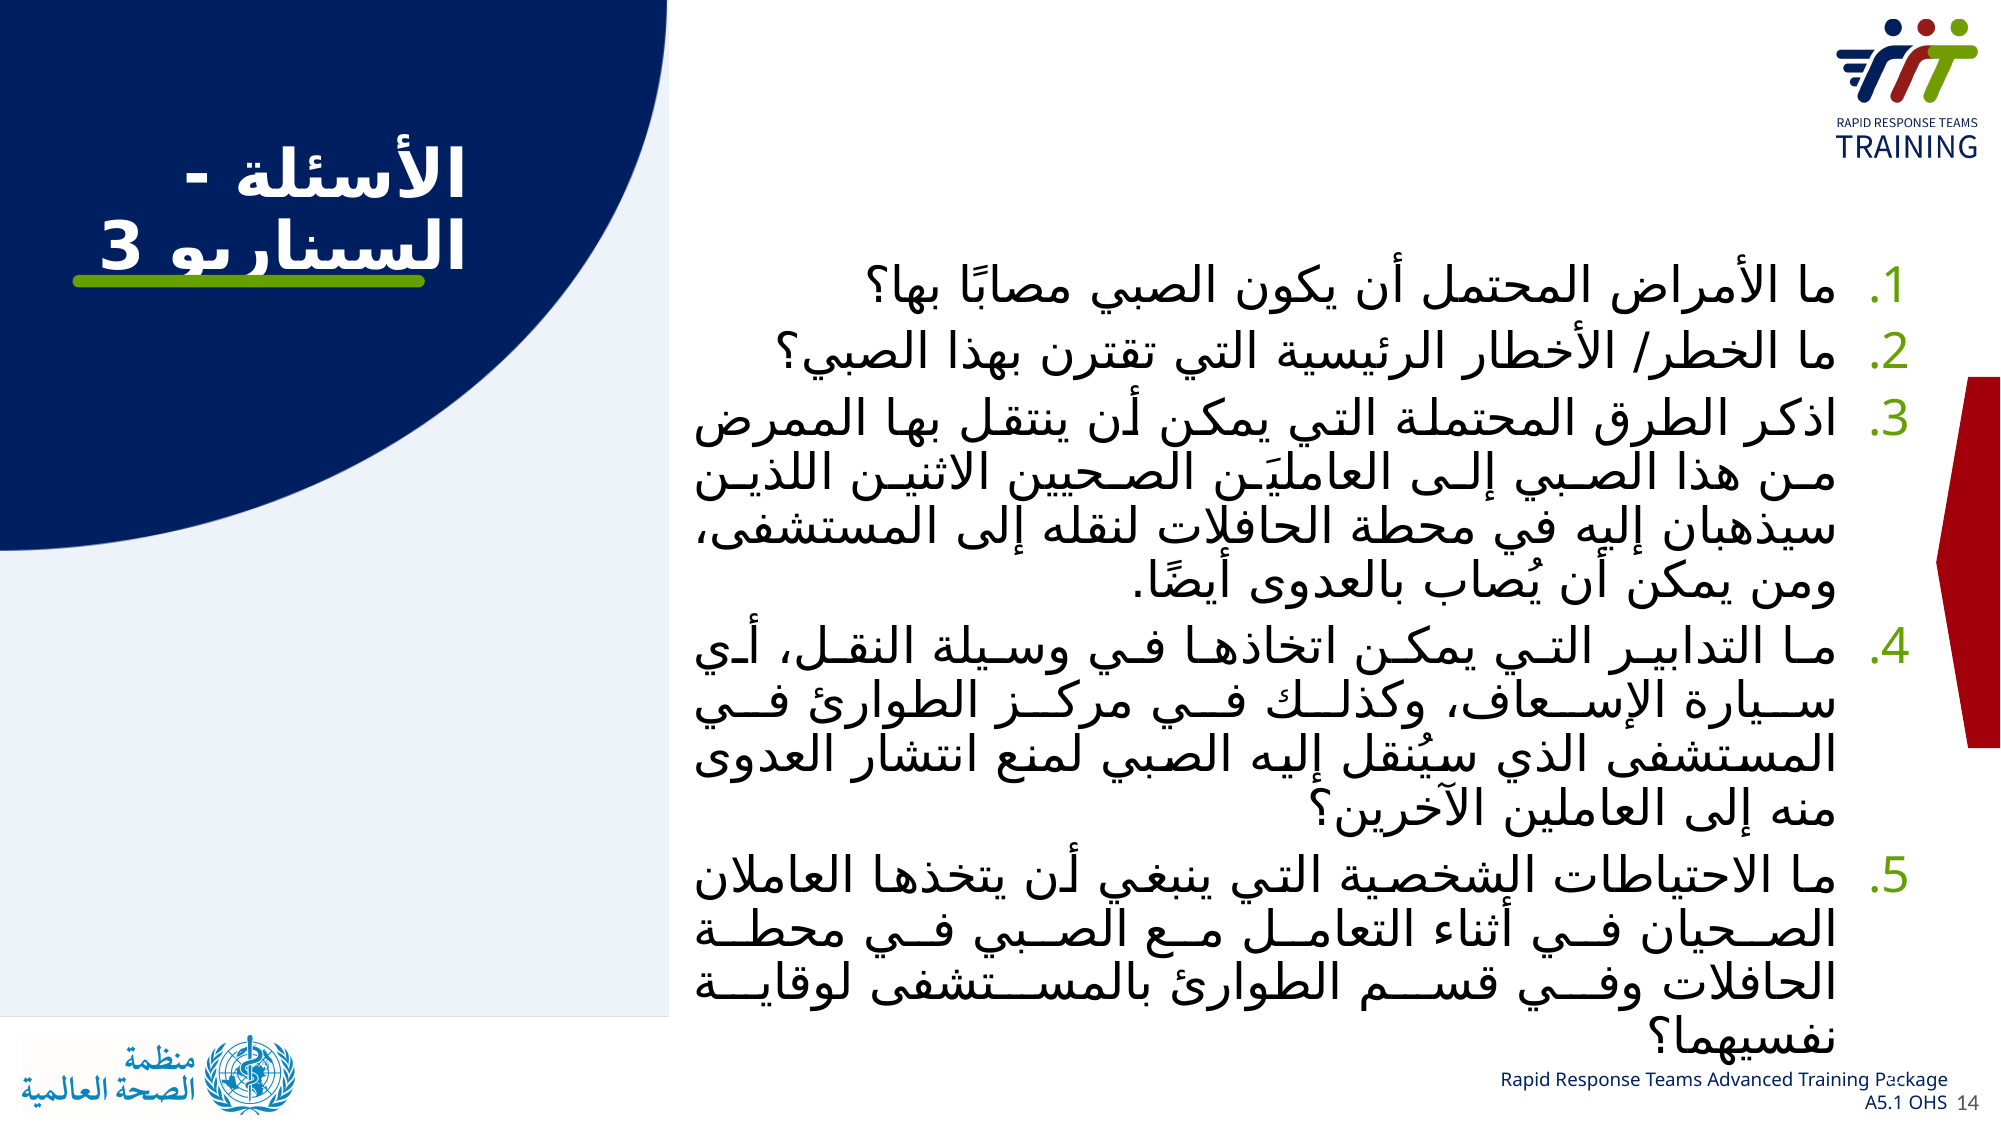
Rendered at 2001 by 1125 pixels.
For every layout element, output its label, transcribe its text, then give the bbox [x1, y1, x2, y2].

picture [1835, 19, 1978, 167]
text_box [72, 274, 425, 288]
picture [0, 0, 669, 1018]
slide_number 14 [1882, 1037, 1922, 1082]
picture [22, 1035, 295, 1115]
picture [252, 1050, 258, 1059]
title الأسئلة - السيناريو 3 [0, 92, 477, 411]
list ما الأمراض المحتمل أن يكون الصبي مصابًا بها؟ ما الخطر/ الأخطار الرئيسية التي تقترن بهذا الصبي؟ اذكر الطرق المحتملة التي يمكن أن ينتقل بها الممرض من هذا الصبي إلى العامليَن الصحيين الاثنين اللذين سيذهبان إليه في محطة الحافلات لنقله إلى المستشفى، ومن يمكن أن يُصاب بالعدوى أيضًا. ما التدابير التي يمكن اتخاذها في وسيلة النقل، أي سيارة الإسعاف، وكذلك في مركز الطوارئ في المستشفى الذي سيُنقل إليه الصبي لمنع انتشار العدوى منه إلى العاملين الآخرين؟ ما الاحتياطات الشخصية التي ينبغي أن يتخذها العاملان الصحيان في أثناء التعامل مع الصبي في محطة الحافلات وفي قسم الطوارئ بالمستشفى لوقاية نفسيهما؟ [685, 250, 1922, 941]
